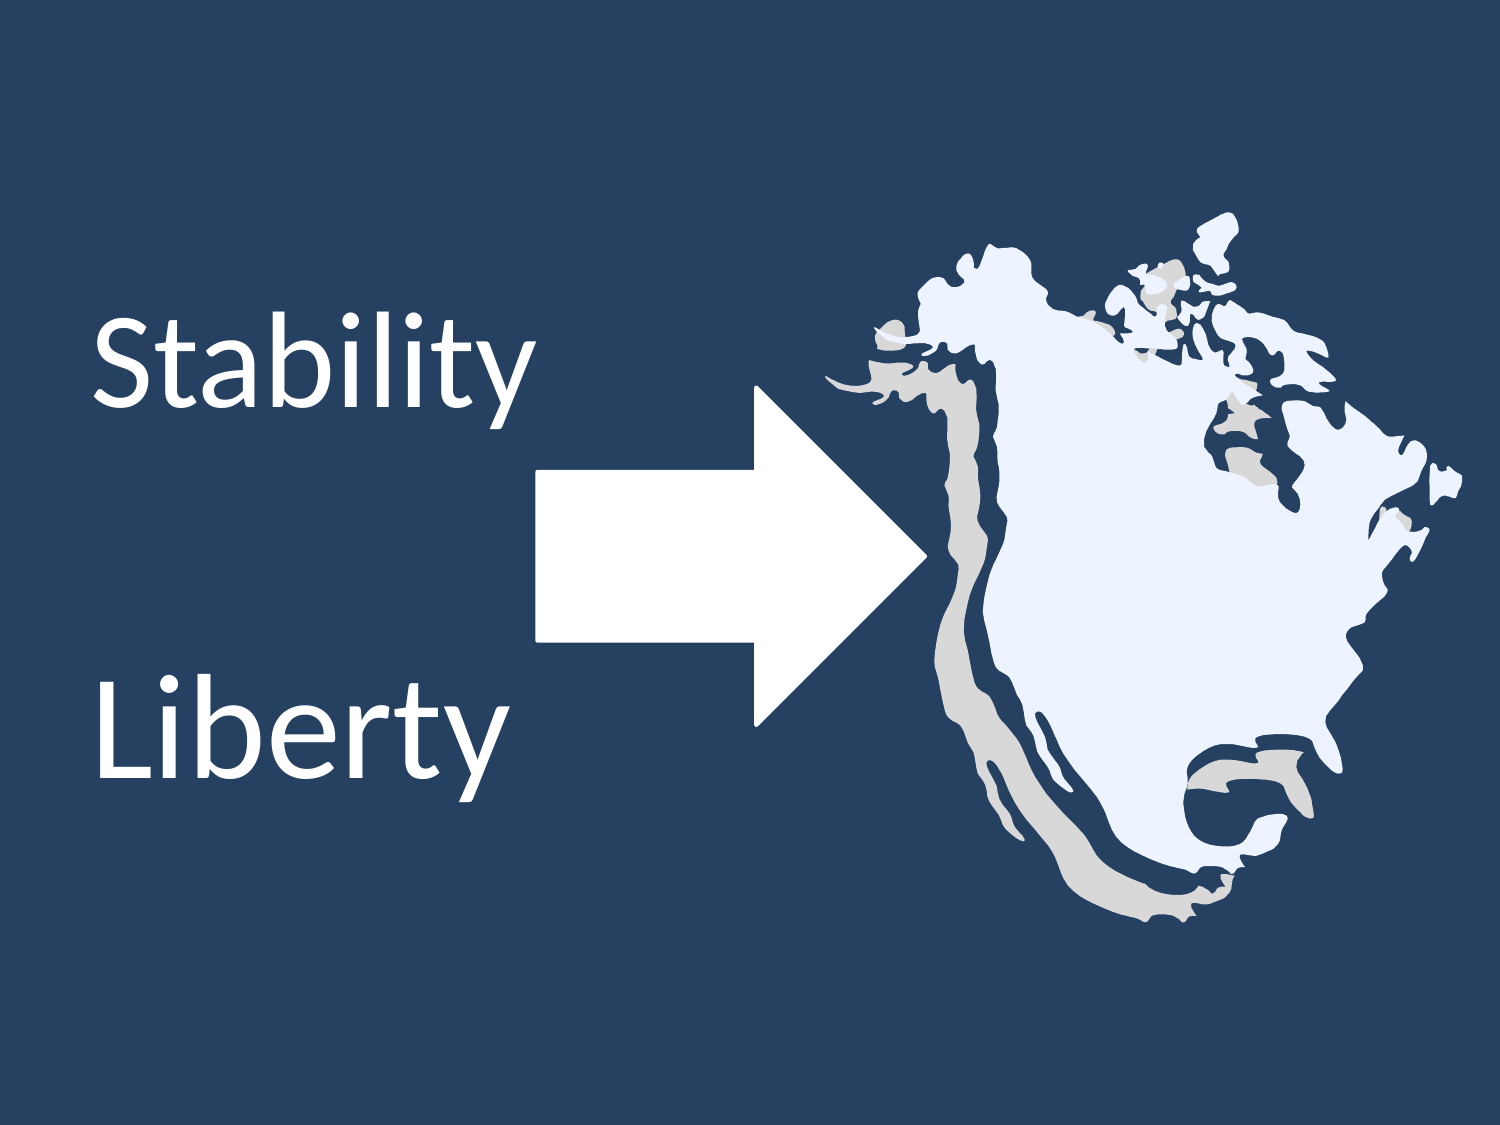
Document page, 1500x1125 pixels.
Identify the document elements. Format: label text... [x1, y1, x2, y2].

list Stability Liberty [75, 262, 738, 1005]
text_box [535, 385, 819, 727]
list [824, 212, 1463, 923]
